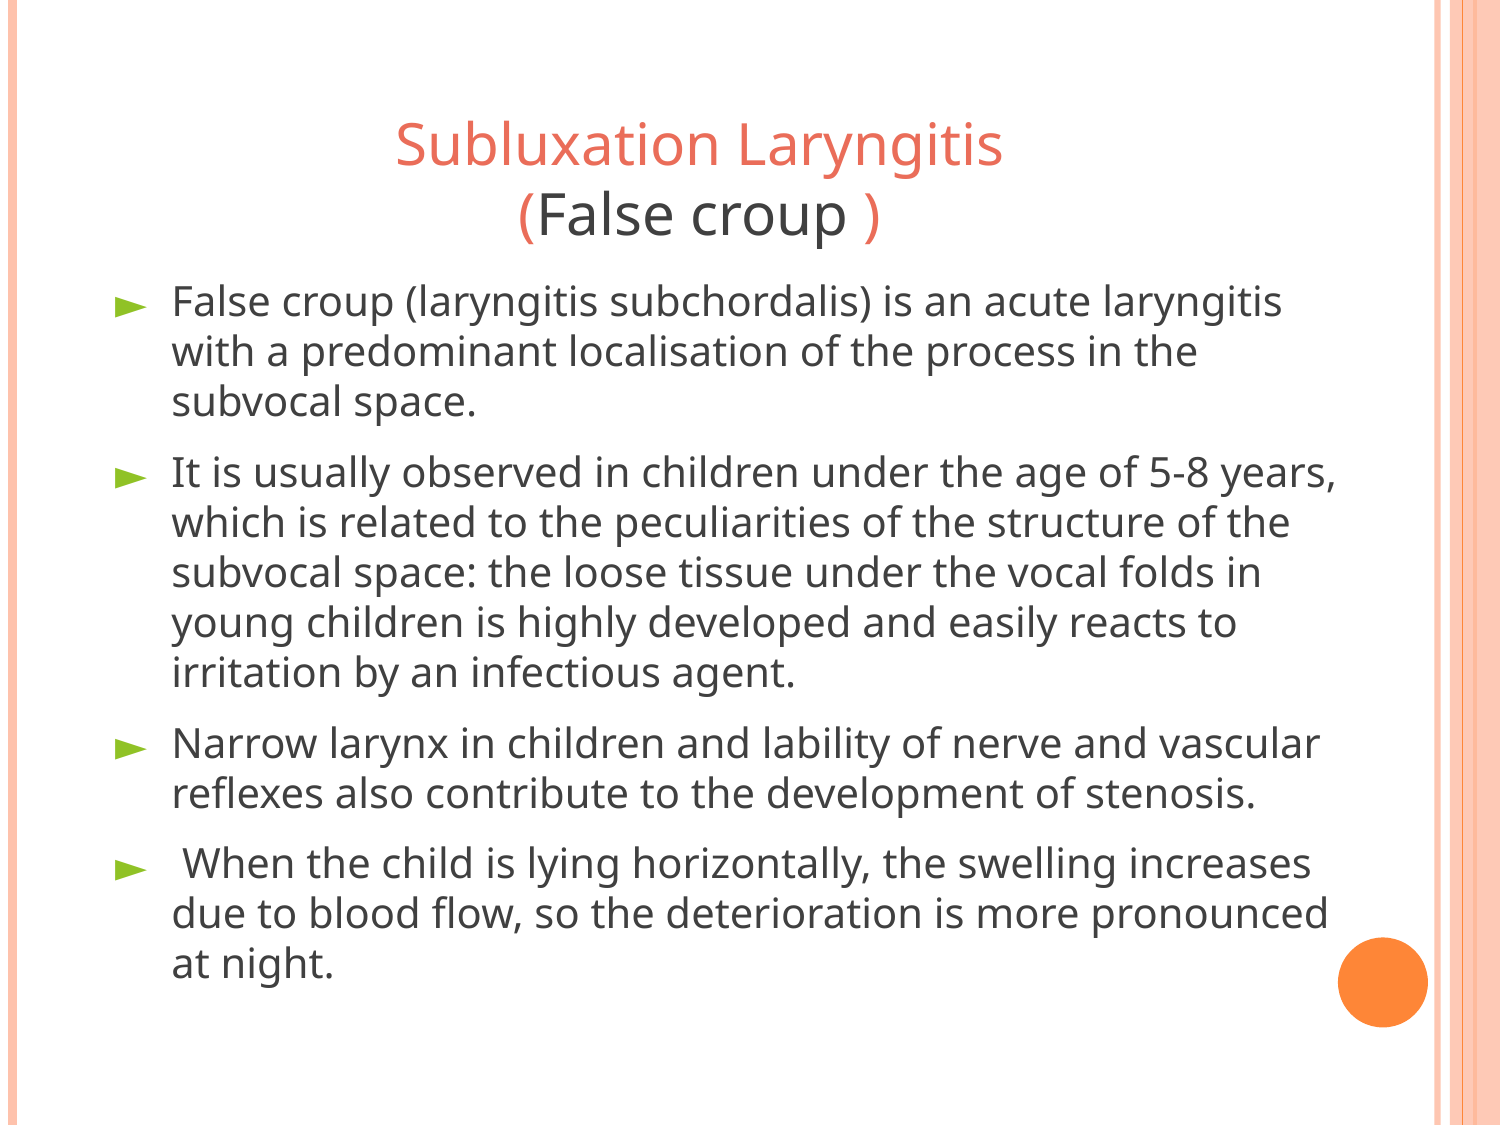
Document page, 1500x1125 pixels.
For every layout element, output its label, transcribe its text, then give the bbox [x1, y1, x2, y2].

text_box False croup (laryngitis subchordalis) is an acute laryngitis with a predominant localisation of the process in the subvocal space. It is usually observed in children under the age of 5-8 years, which is related to the peculiarities of the structure of the subvocal space: the loose tissue under the vocal folds in young children is highly developed and easily reacts to irritation by an infectious agent. Narrow larynx in children and lability of nerve and vascular reflexes also contribute to the development of stenosis. When the child is lying horizontally, the swelling increases due to blood flow, so the deterioration is more pronounced at night. [100, 267, 1388, 951]
text_box Subluxation Laryngitis (False croup ) [83, 99, 1317, 256]
